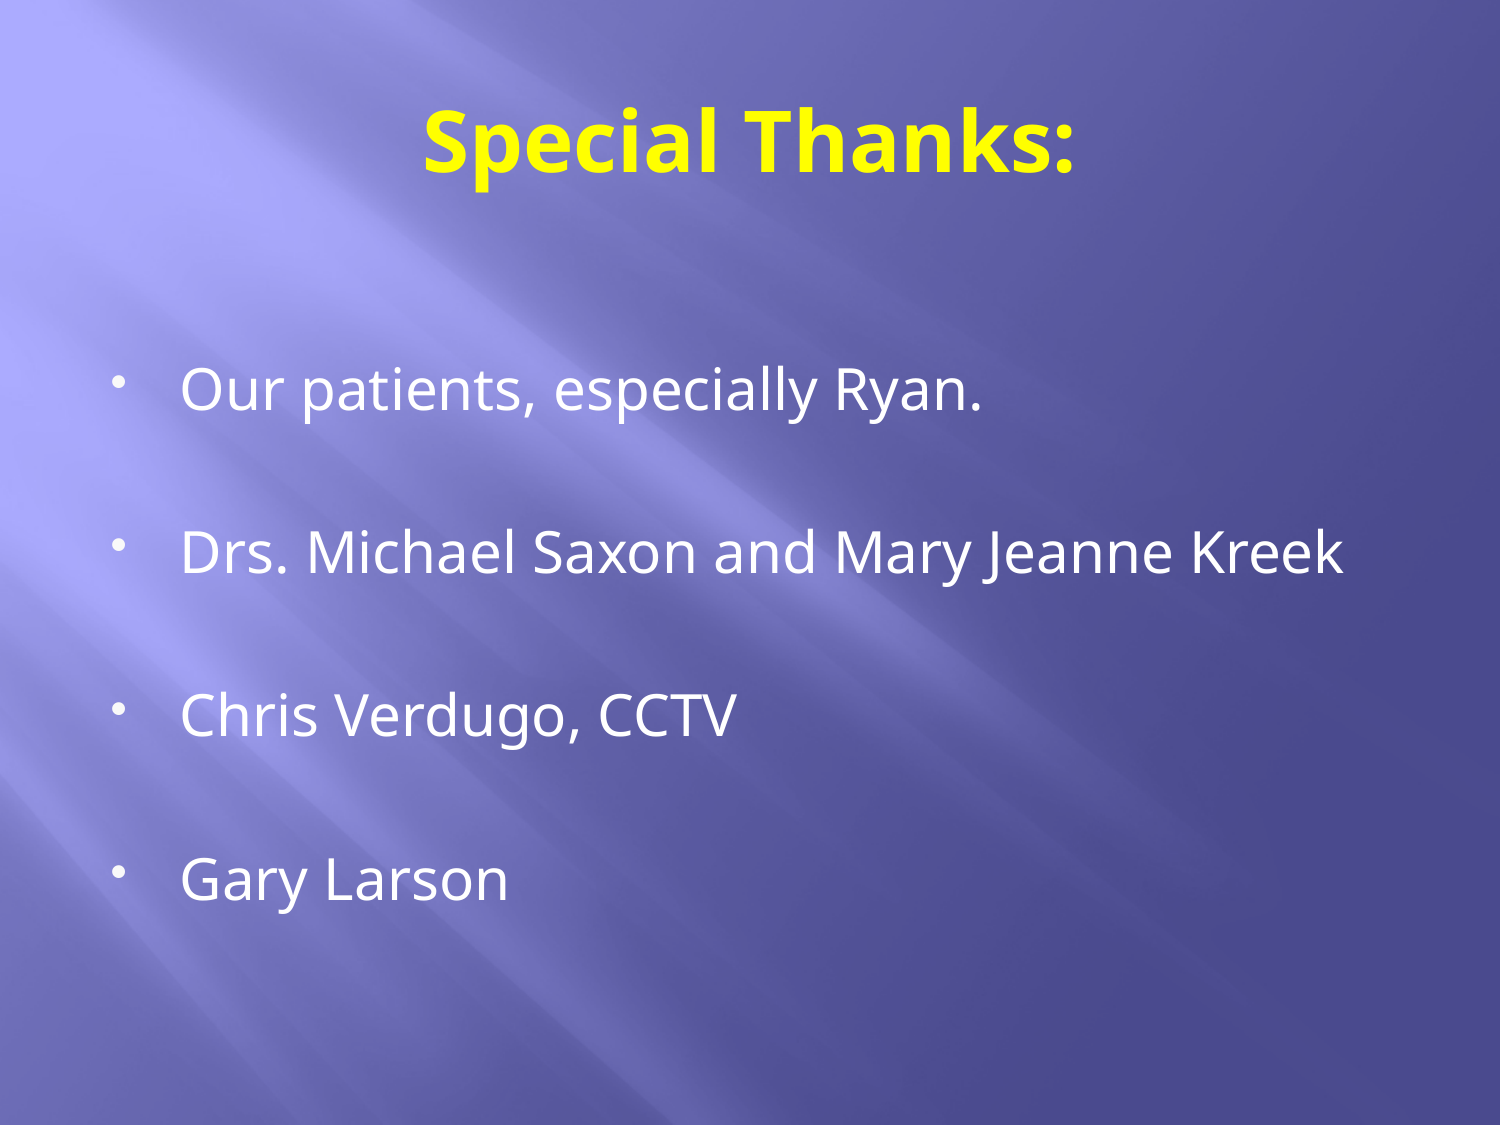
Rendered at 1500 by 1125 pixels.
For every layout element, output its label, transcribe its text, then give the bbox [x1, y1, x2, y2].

title Special Thanks: [75, 45, 1425, 233]
list Our patients, especially Ryan. Drs. Michael Saxon and Mary Jeanne Kreek Chris Verdugo, CCTV Gary Larson [75, 262, 1425, 1035]
